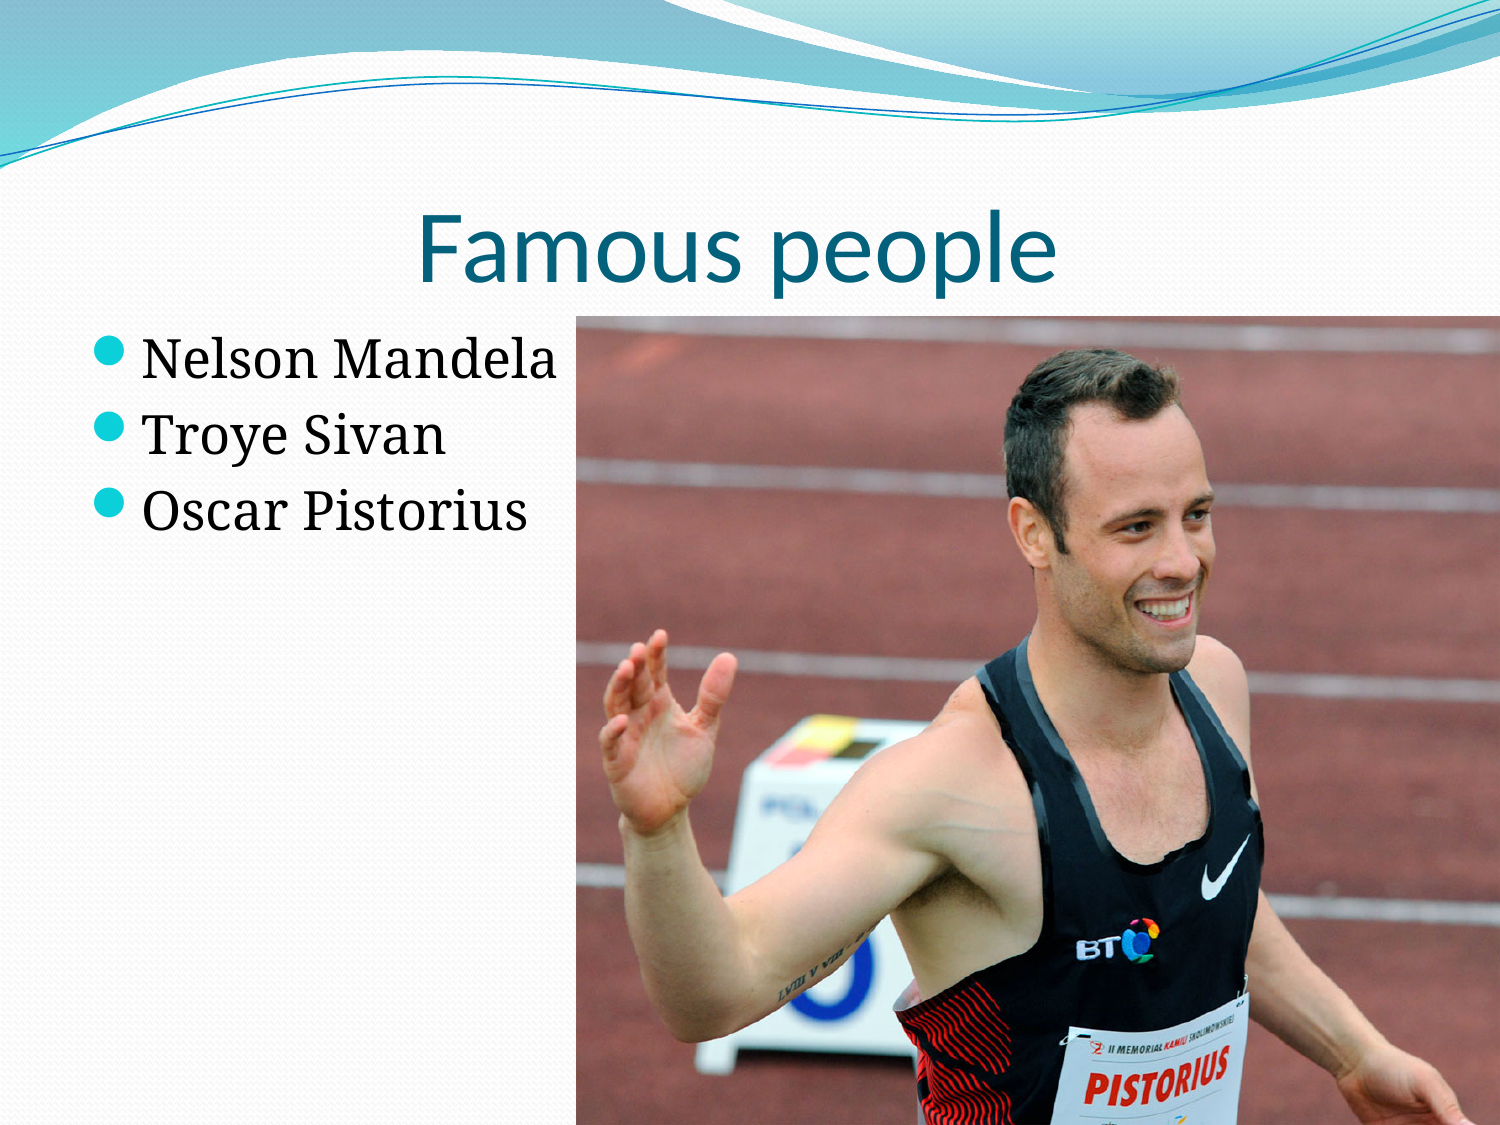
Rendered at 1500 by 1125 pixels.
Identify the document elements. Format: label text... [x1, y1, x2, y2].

list Nelson Mandela Troye Sivan Oscar Pistorius [75, 317, 574, 1038]
title Famous people [75, 115, 1425, 303]
picture [576, 316, 1500, 1125]
